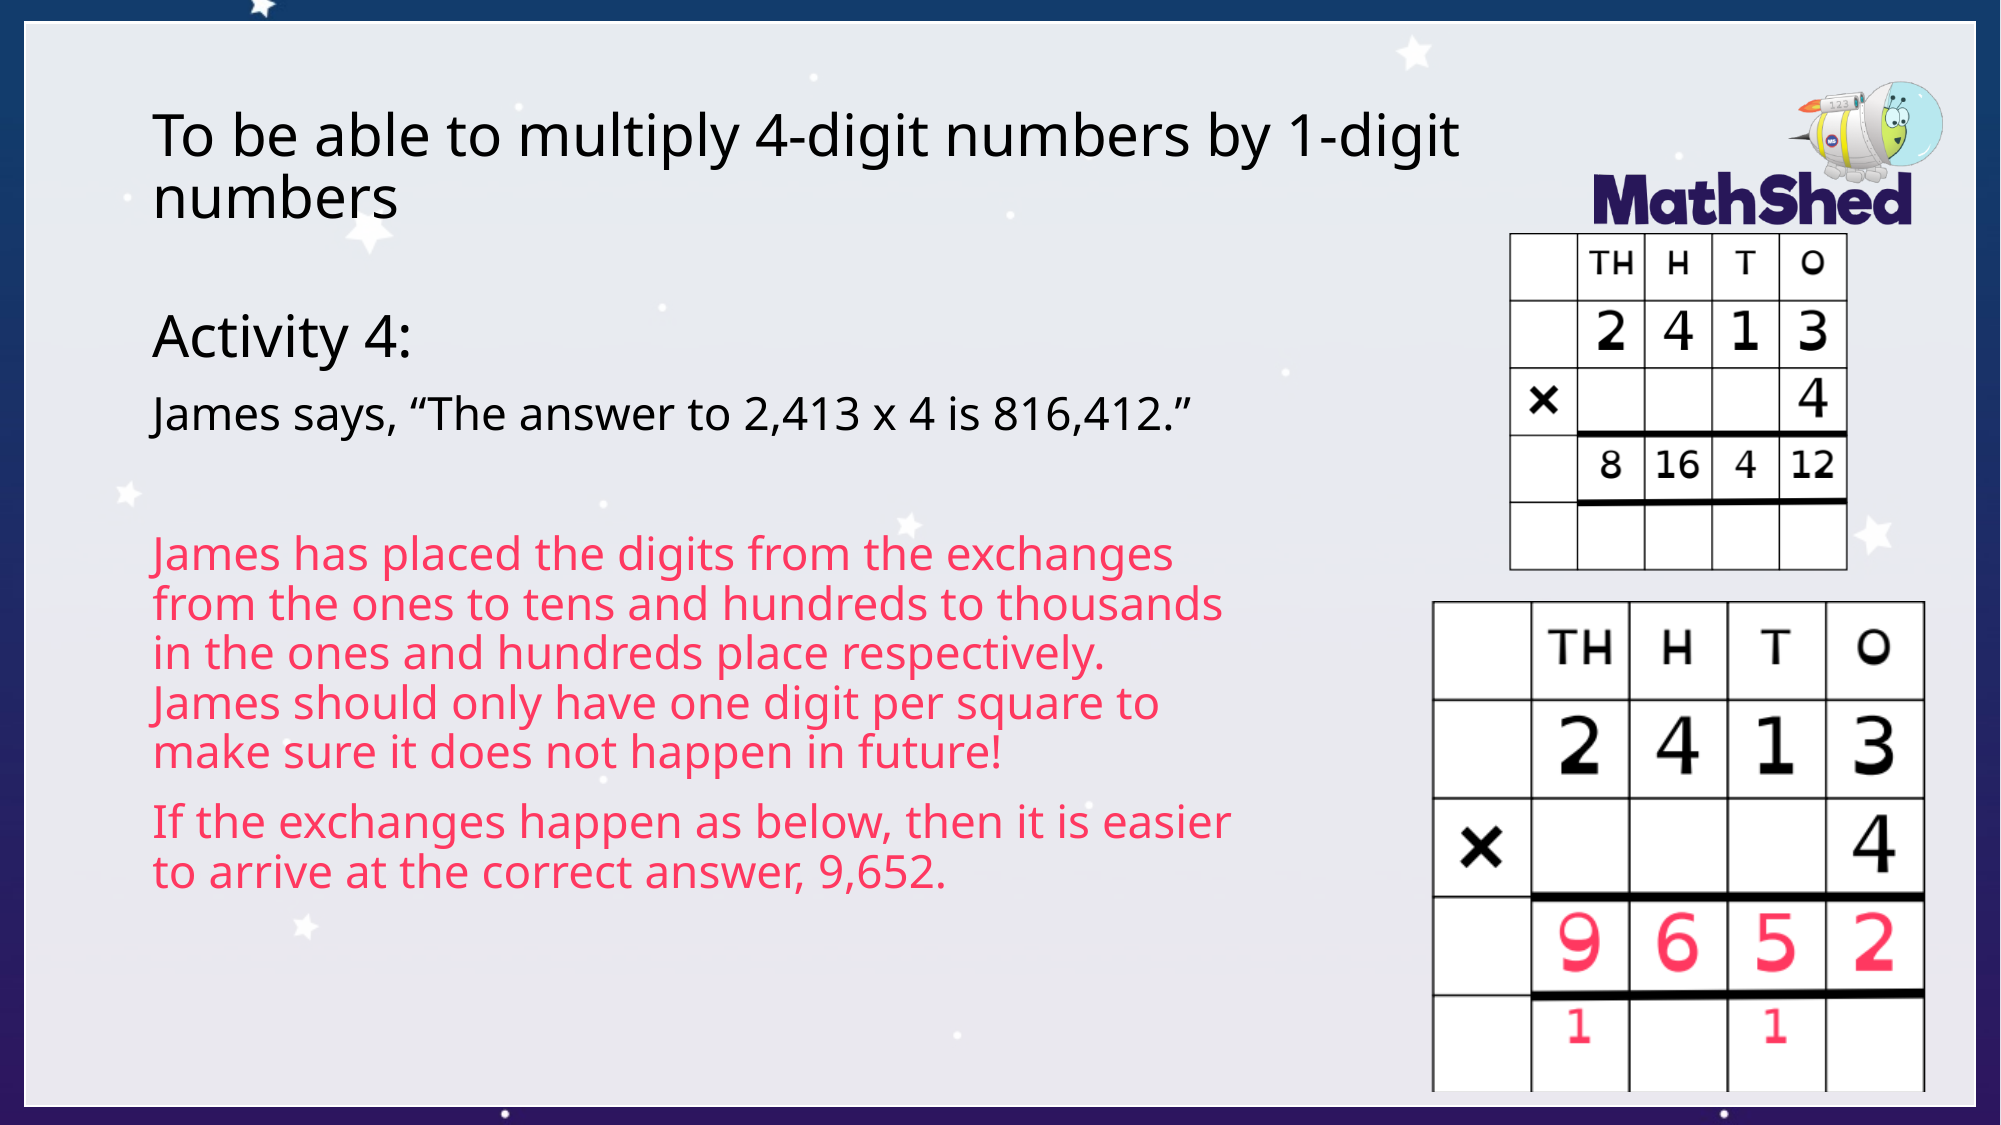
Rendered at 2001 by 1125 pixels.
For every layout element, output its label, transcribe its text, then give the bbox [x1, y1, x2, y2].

picture [0, 0, 2001, 1125]
title To be able to multiply 4-digit numbers by 1-digit numbers [137, 59, 1578, 278]
list Activity 4: James says, “The answer to 2,413 x 4 is 816,412.” James has placed the digits from the exchanges from the ones to tens and hundreds to thousands in the ones and hundreds place respectively. James should only have one digit per square to make sure it does not happen in future! If the exchanges happen as below, then it is easier to arrive at the correct answer, 9,652. [137, 299, 1253, 1014]
